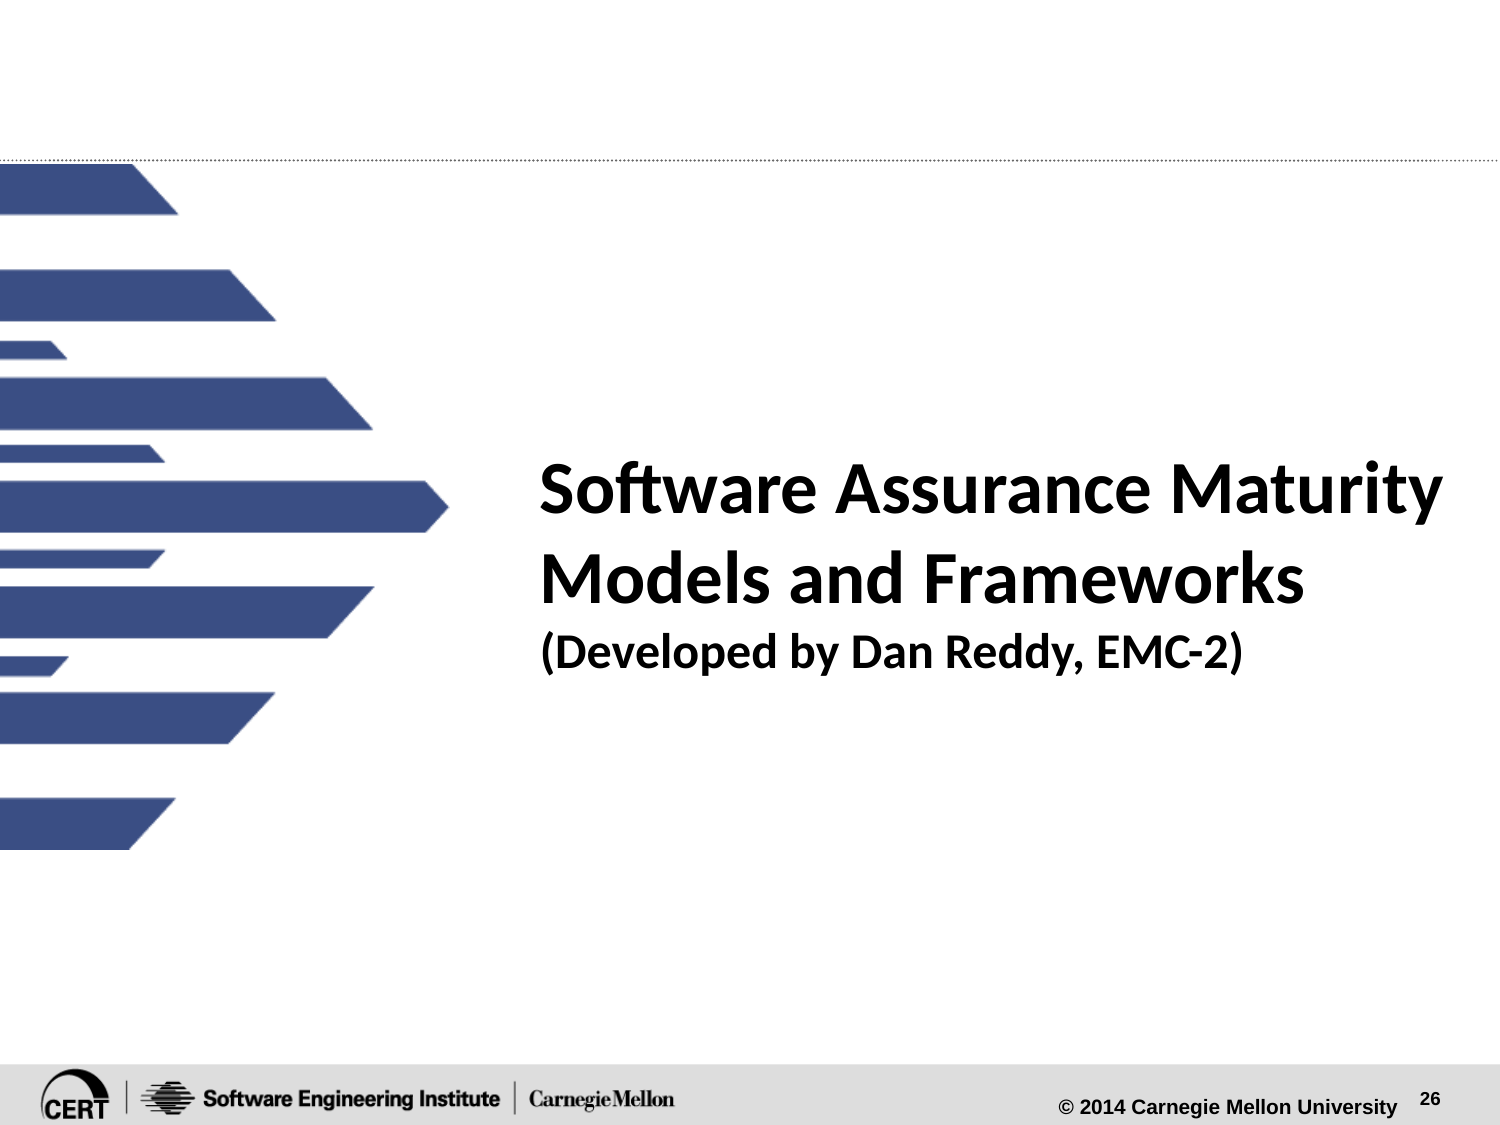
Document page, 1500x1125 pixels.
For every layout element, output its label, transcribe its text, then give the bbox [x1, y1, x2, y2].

picture [24, 1065, 688, 1125]
picture [0, 164, 450, 851]
text_box Software Assurance Maturity Models and Frameworks (Developed by Dan Reddy, EMC-2) [525, 399, 1475, 717]
